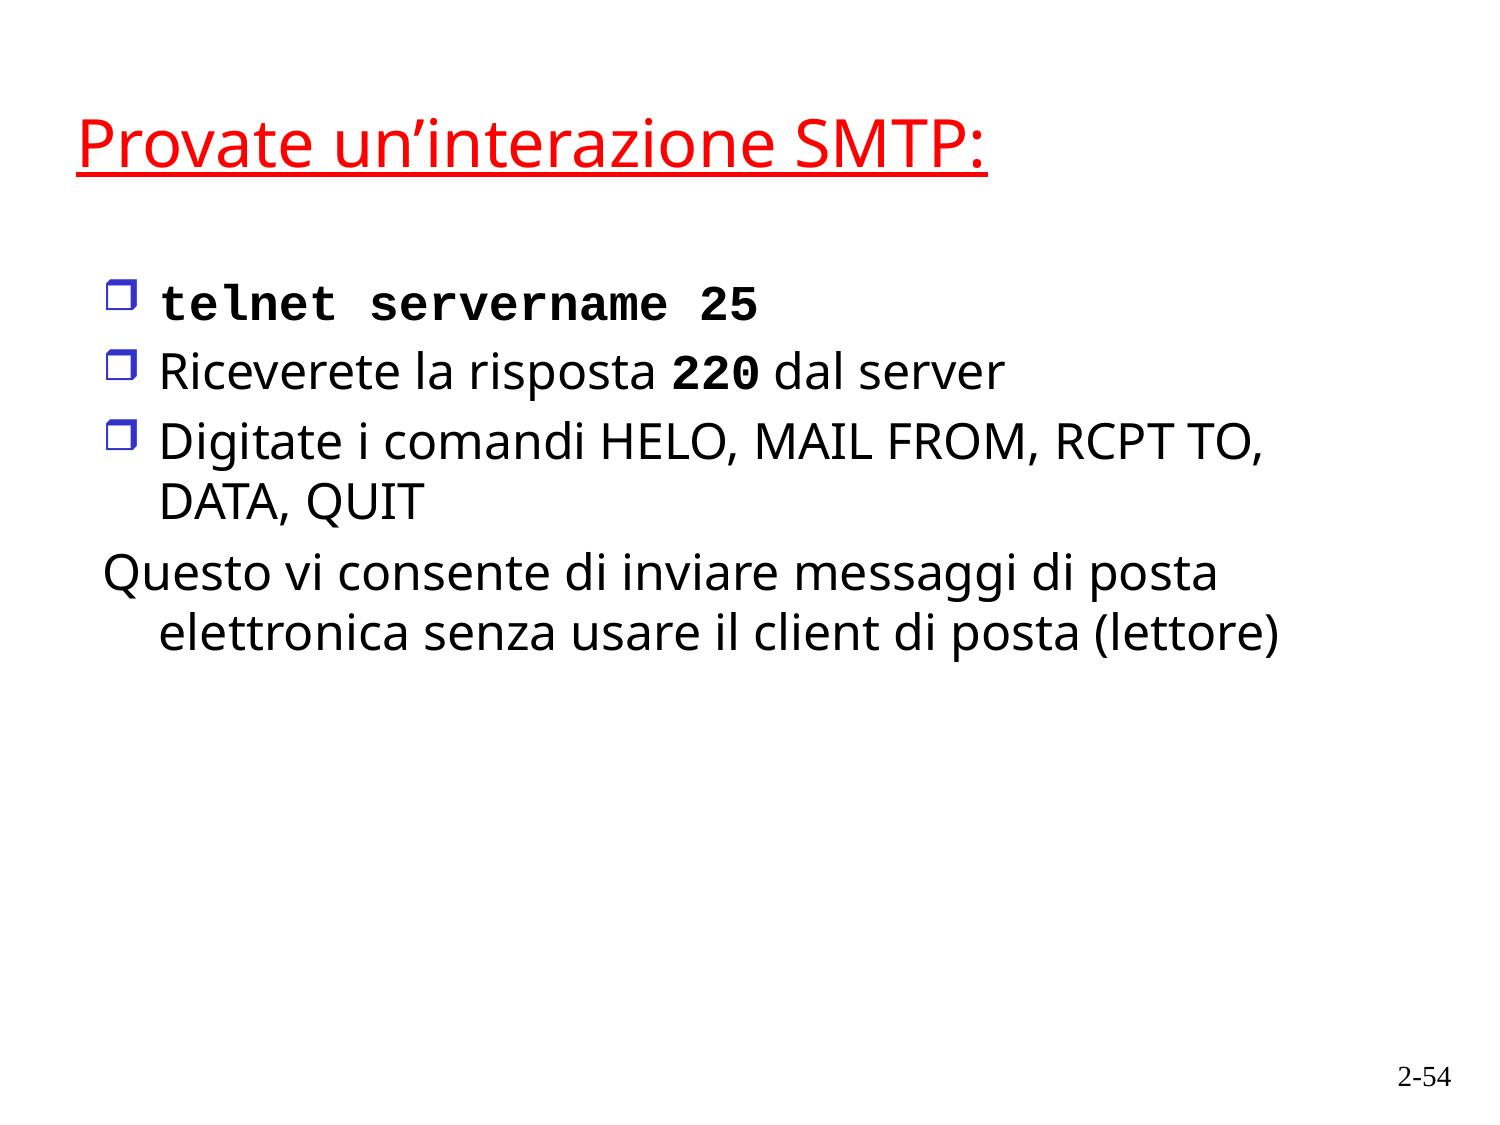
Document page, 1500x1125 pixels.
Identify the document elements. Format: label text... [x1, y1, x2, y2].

title Provate un’interazione SMTP: [60, 67, 1337, 214]
list telnet servername 25 Riceverete la risposta 220 dal server Digitate i comandi HELO, MAIL FROM, RCPT TO, DATA, QUIT Questo vi consente di inviare messaggi di posta elettronica senza usare il client di posta (lettore) [87, 262, 1363, 1026]
slide_number 2-54 [1362, 1049, 1467, 1125]
